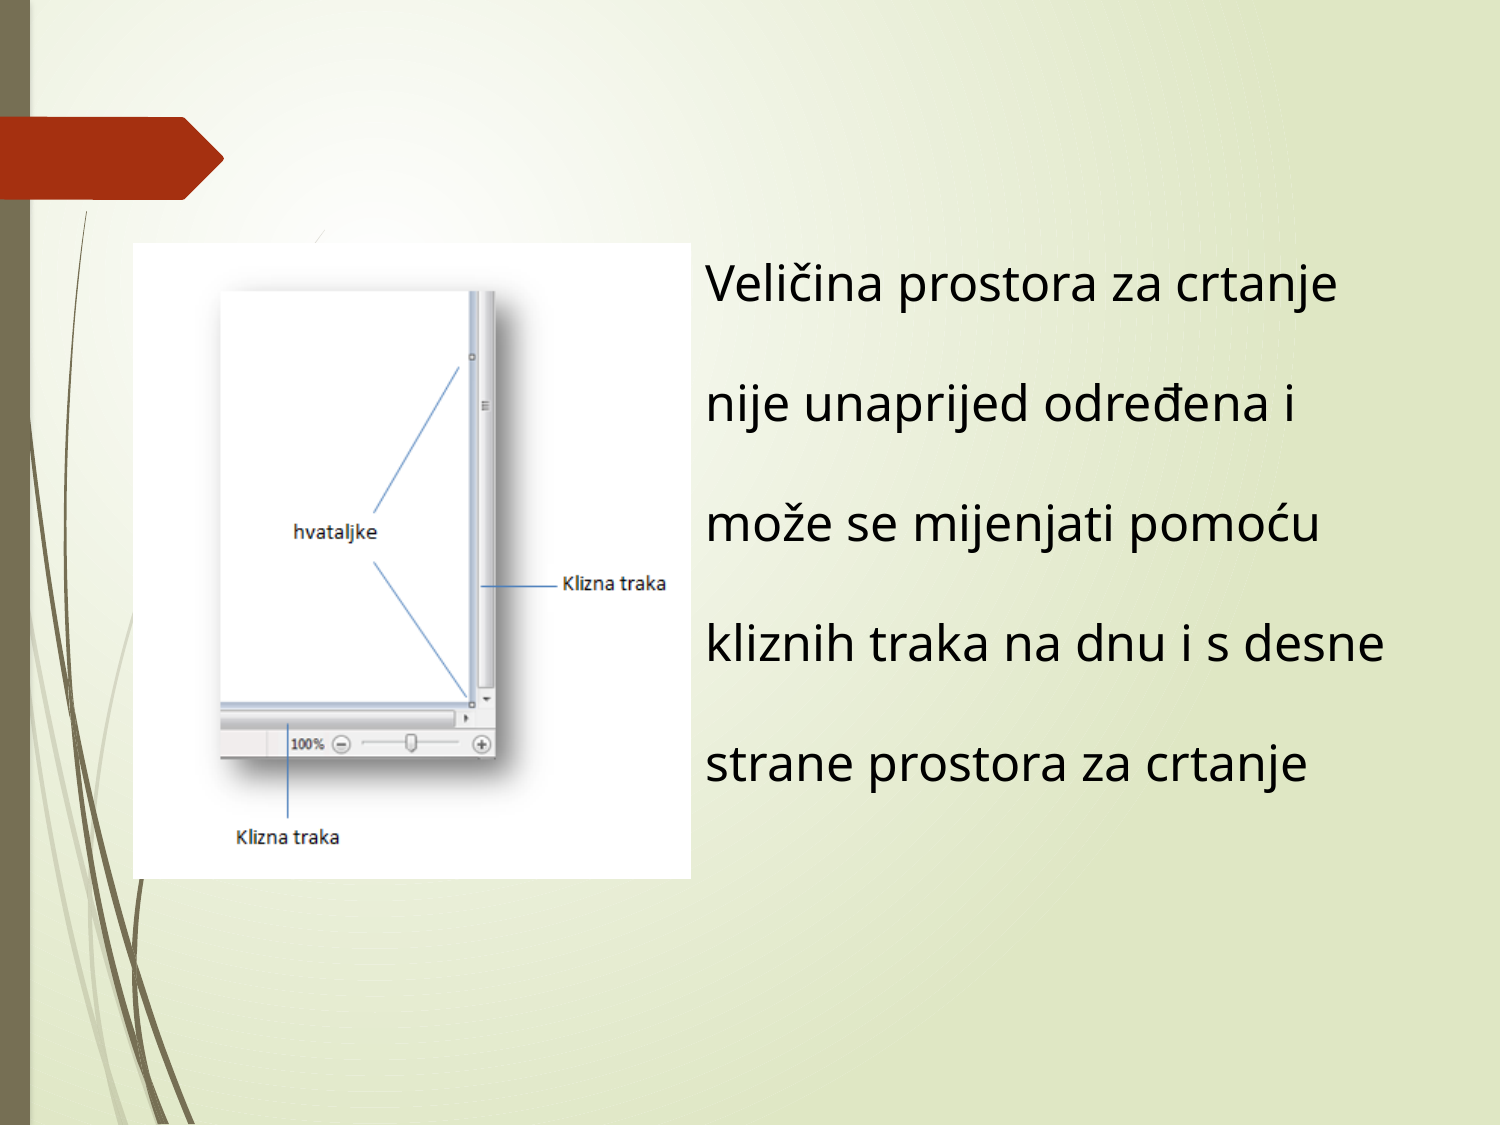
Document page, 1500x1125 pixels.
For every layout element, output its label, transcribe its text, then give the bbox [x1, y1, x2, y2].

text_box Veličina prostora za crtanje nije unaprijed određena i može se mijenjati pomoću kliznih traka na dnu i s desne strane prostora za crtanje [690, 184, 1415, 800]
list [133, 243, 692, 880]
